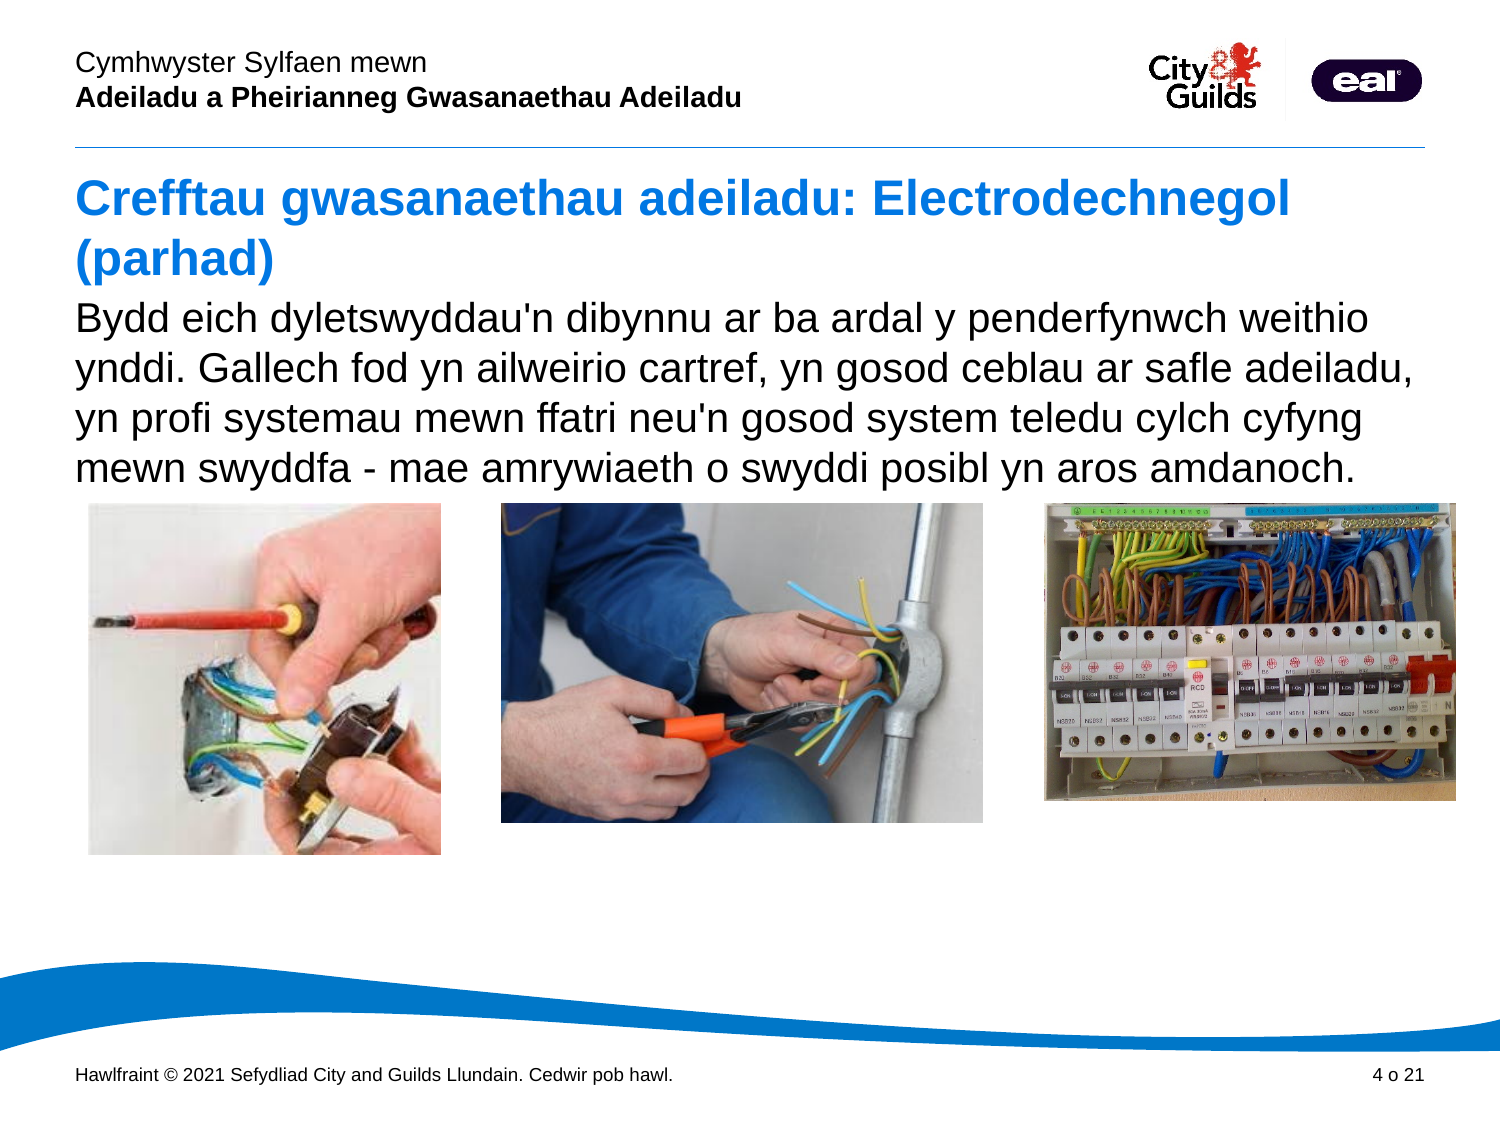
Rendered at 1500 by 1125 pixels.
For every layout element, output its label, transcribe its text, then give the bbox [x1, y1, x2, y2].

list Bydd eich dyletswyddau'n dibynnu ar ba ardal y penderfynwch weithio ynddi. Gallech fod yn ailweirio cartref, yn gosod ceblau ar safle adeiladu, yn profi systemau mewn ffatri neu'n gosod system teledu cylch cyfyng mewn swyddfa - mae amrywiaeth o swyddi posibl yn aros amdanoch. [74, 290, 1426, 988]
title Crefftau gwasanaethau adeiladu: Electrodechnegol (parhad) [74, 165, 1426, 229]
picture [501, 503, 983, 823]
picture [1044, 503, 1457, 801]
picture [88, 503, 441, 856]
picture [1149, 38, 1422, 121]
